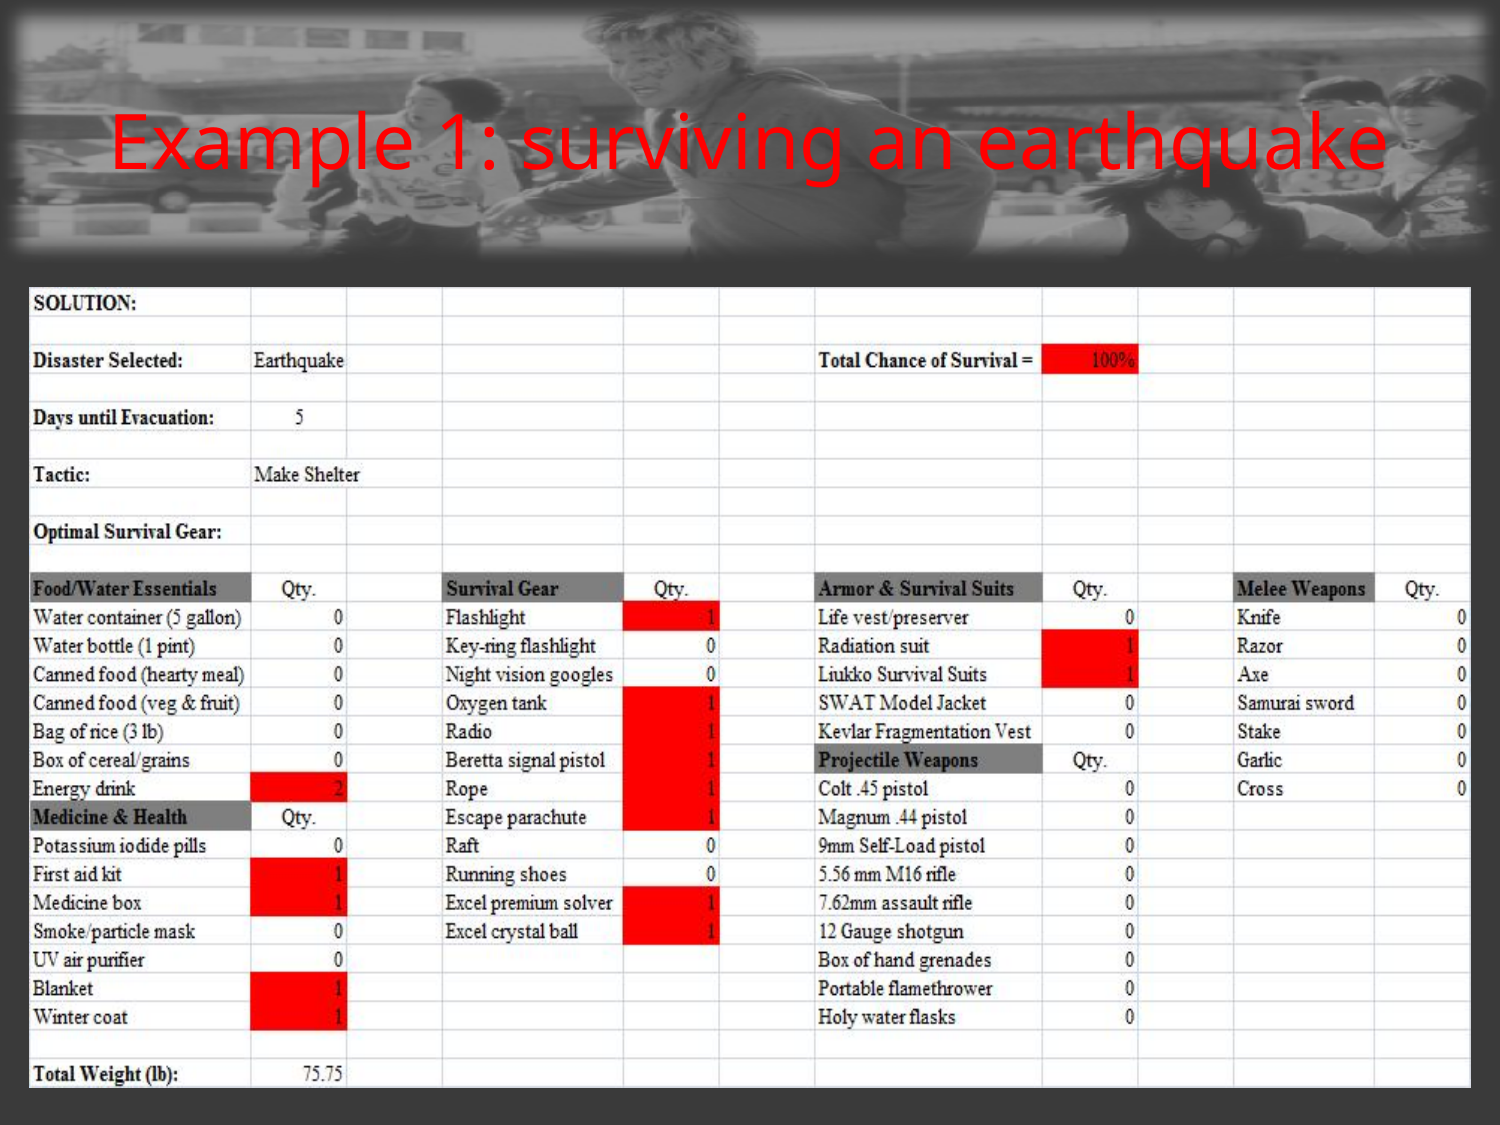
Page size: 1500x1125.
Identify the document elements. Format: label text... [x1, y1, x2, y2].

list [29, 287, 1471, 1088]
title Example 1: surviving an earthquake [37, 45, 1463, 233]
